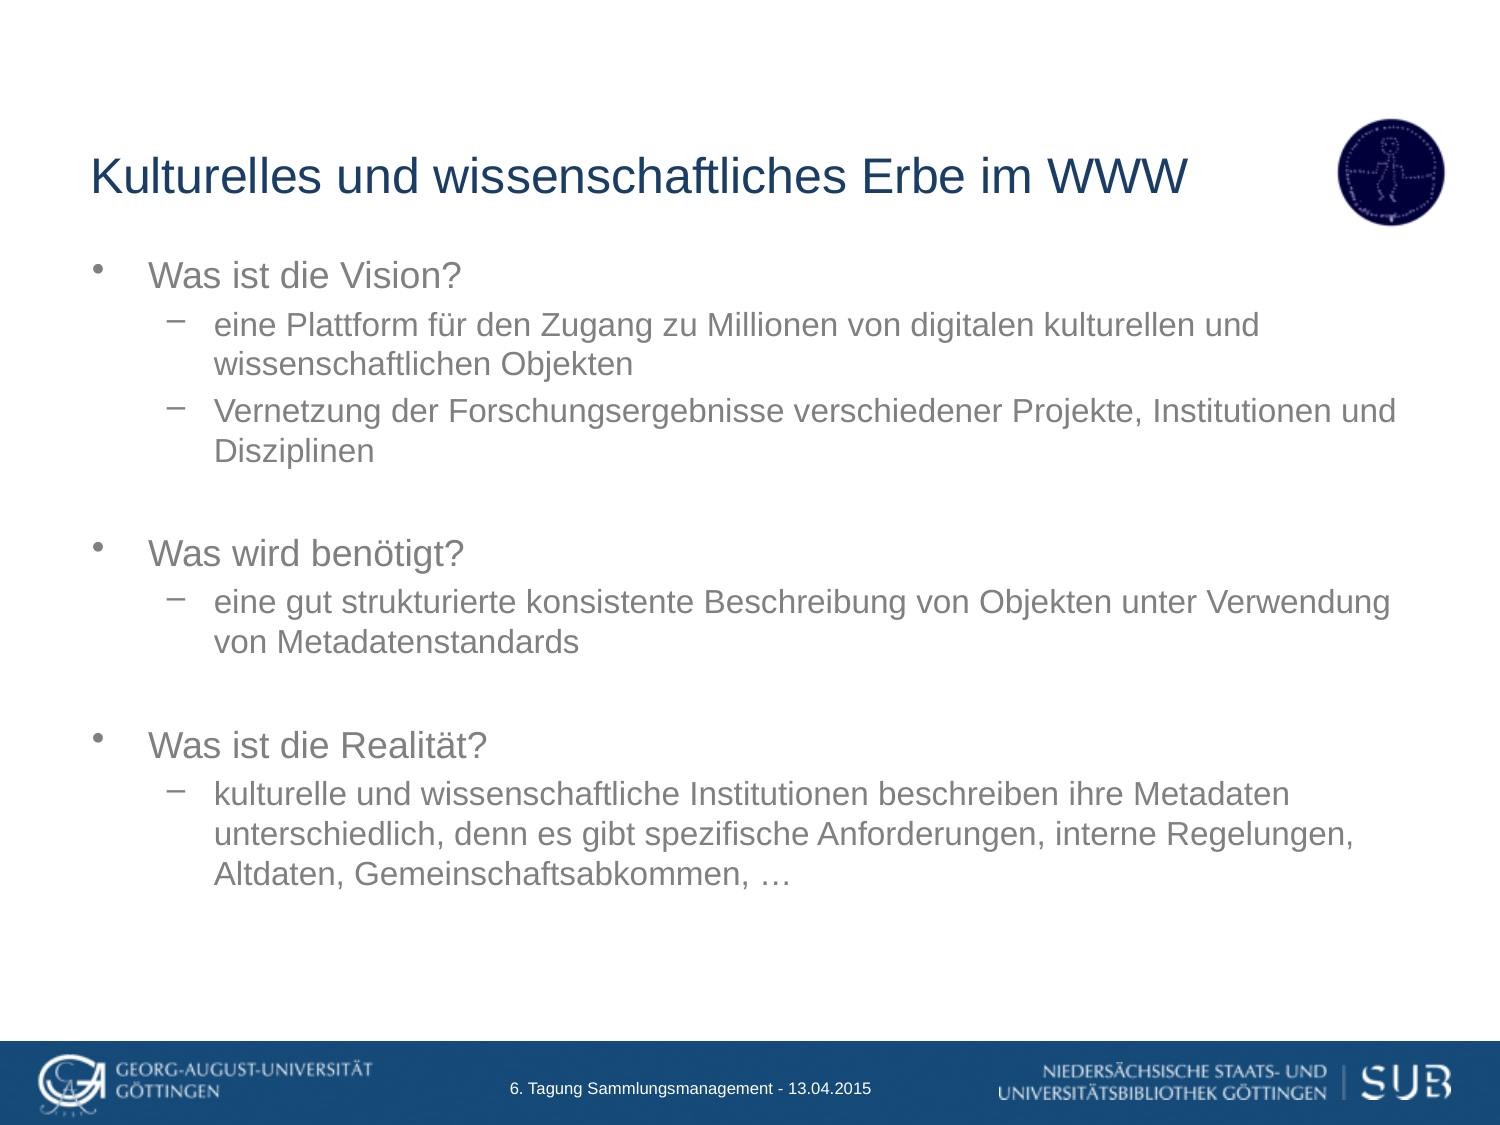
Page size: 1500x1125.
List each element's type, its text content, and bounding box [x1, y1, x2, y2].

picture [1332, 113, 1451, 232]
footer 6. Tagung Sammlungsmanagement - 13.04.2015 [395, 1050, 987, 1110]
picture [0, 1041, 1500, 1125]
title Kulturelles und wissenschaftliches Erbe im WWW [74, 125, 1426, 221]
list Was ist die Vision? eine Plattform für den Zugang zu Millionen von digitalen kulturellen und wissenschaftlichen Objekten Vernetzung der Forschungsergebnisse verschiedener Projekte, Institutionen und Disziplinen Was wird benötigt? eine gut strukturierte konsistente Beschreibung von Objekten unter Verwendung von Metadatenstandards Was ist die Realität? kulturelle und wissenschaftliche Institutionen beschreiben ihre Metadaten unterschiedlich, denn es gibt spezifische Anforderungen, interne Regelungen, Altdaten, Gemeinschaftsabkommen, … [76, 243, 1428, 1024]
